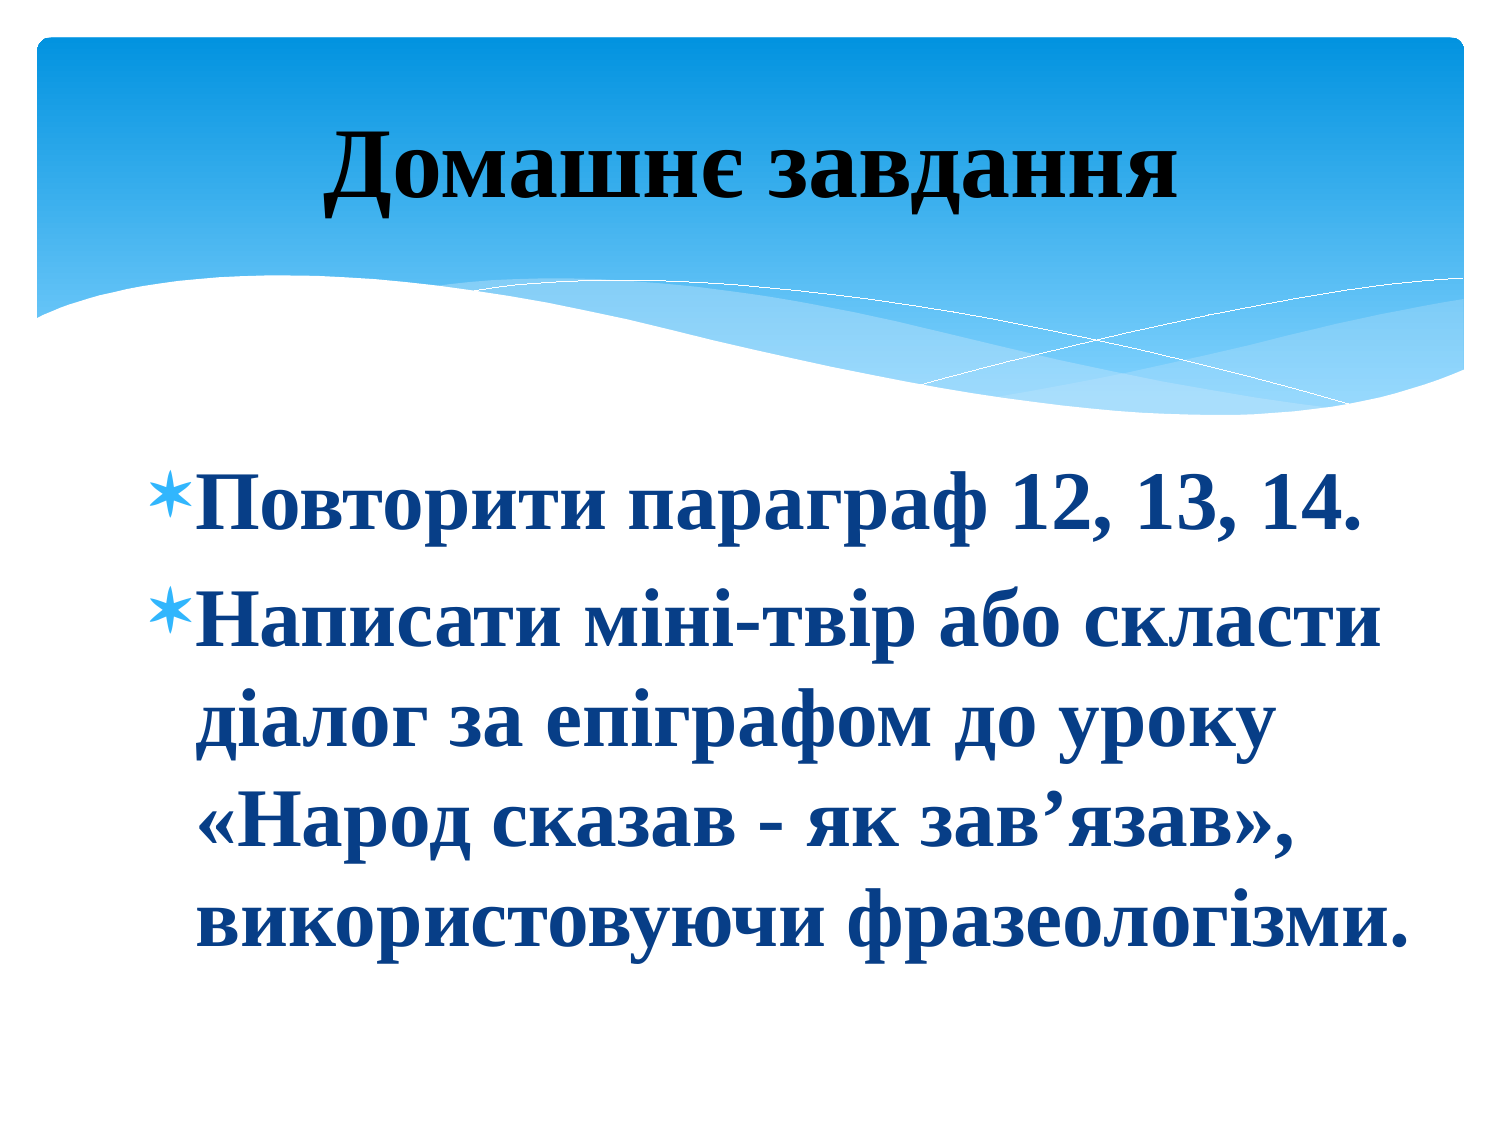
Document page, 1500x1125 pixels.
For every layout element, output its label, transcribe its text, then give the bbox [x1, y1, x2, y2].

list Повторити параграф 12, 13, 14. Написати міні-твір або скласти діалог за епіграфом до уроку «Народ сказав - як зав’язав», використовуючи фразеологізми. [135, 438, 1448, 1006]
title Домашнє завдання [76, 54, 1428, 261]
